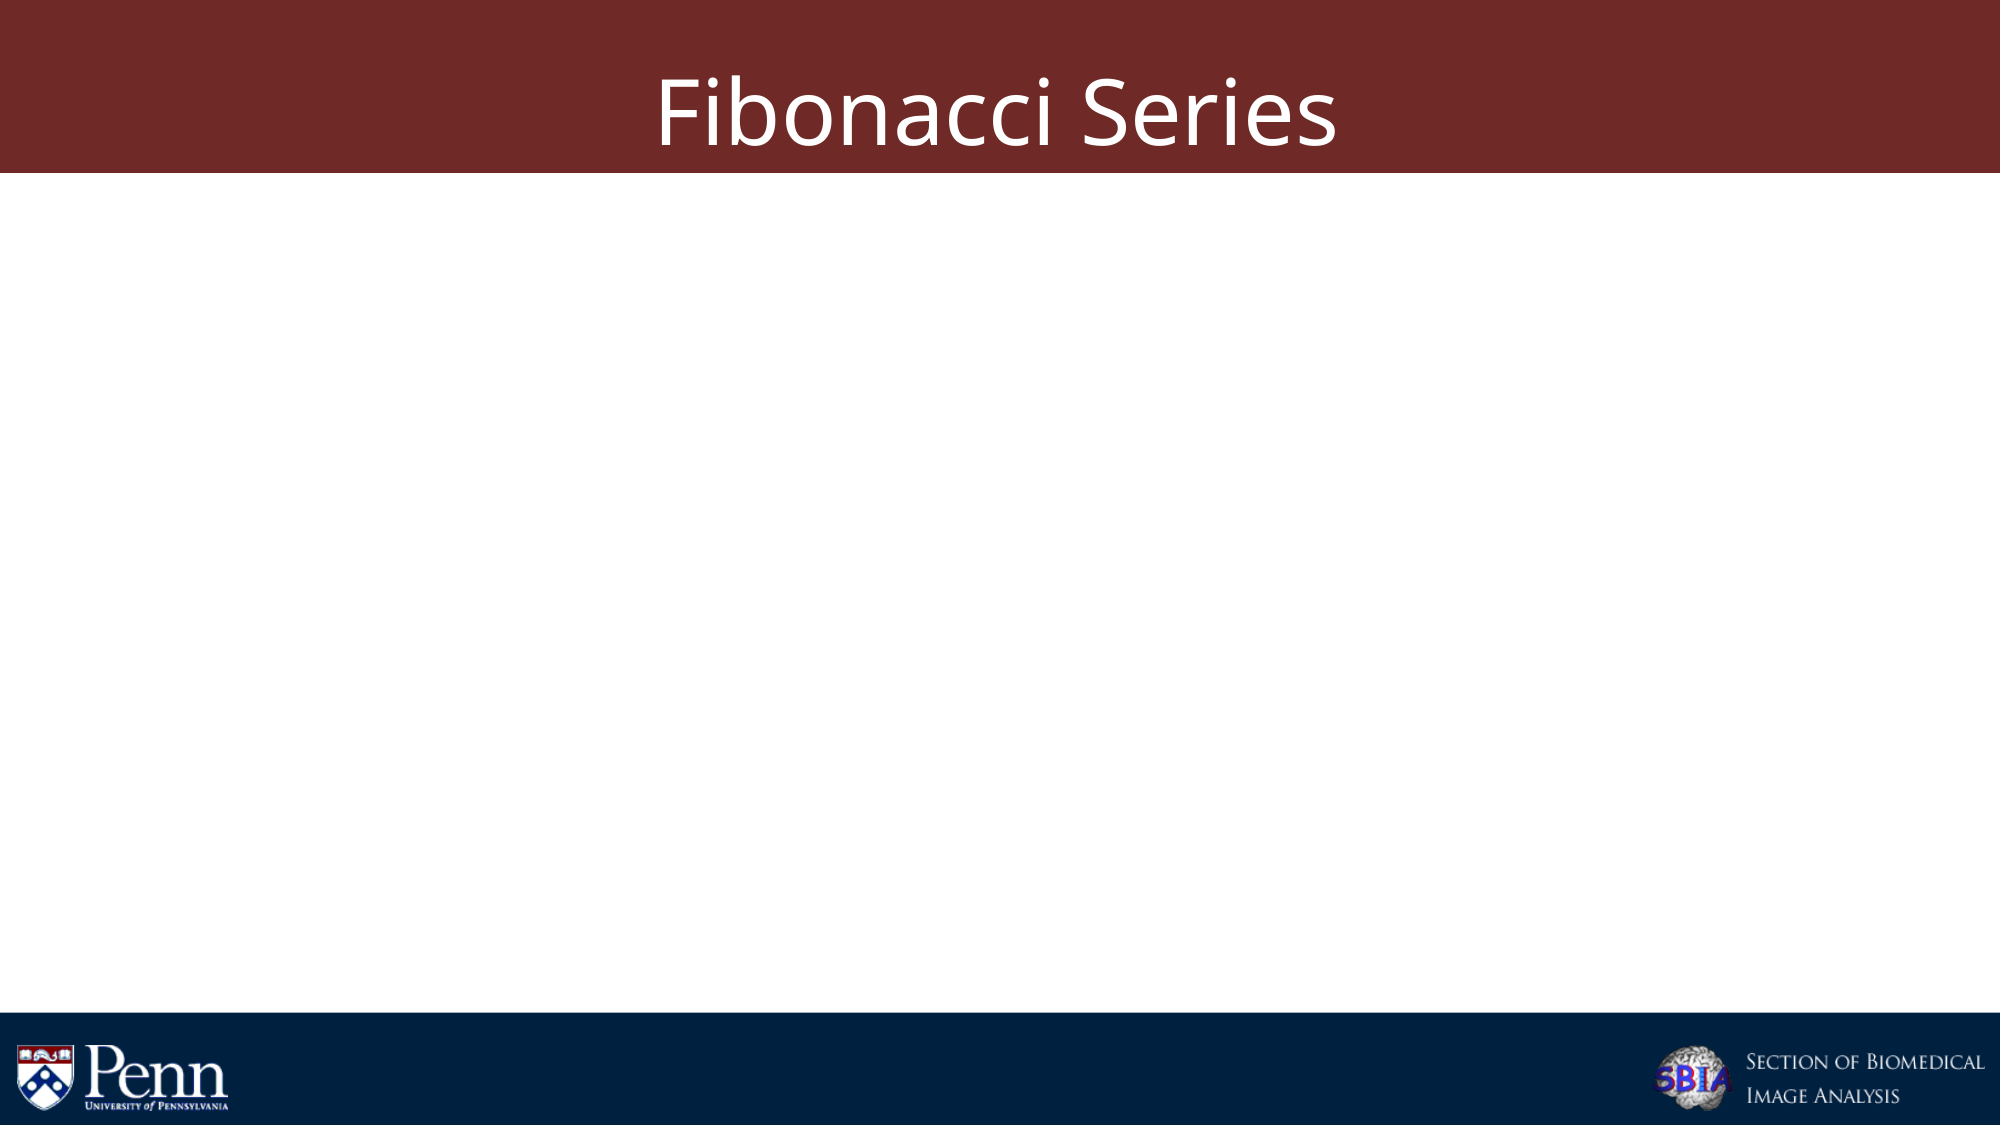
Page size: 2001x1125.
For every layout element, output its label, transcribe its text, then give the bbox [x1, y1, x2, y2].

picture [17, 1045, 228, 1111]
picture [1652, 1044, 1985, 1112]
title Fibonacci Series [42, 0, 1952, 173]
